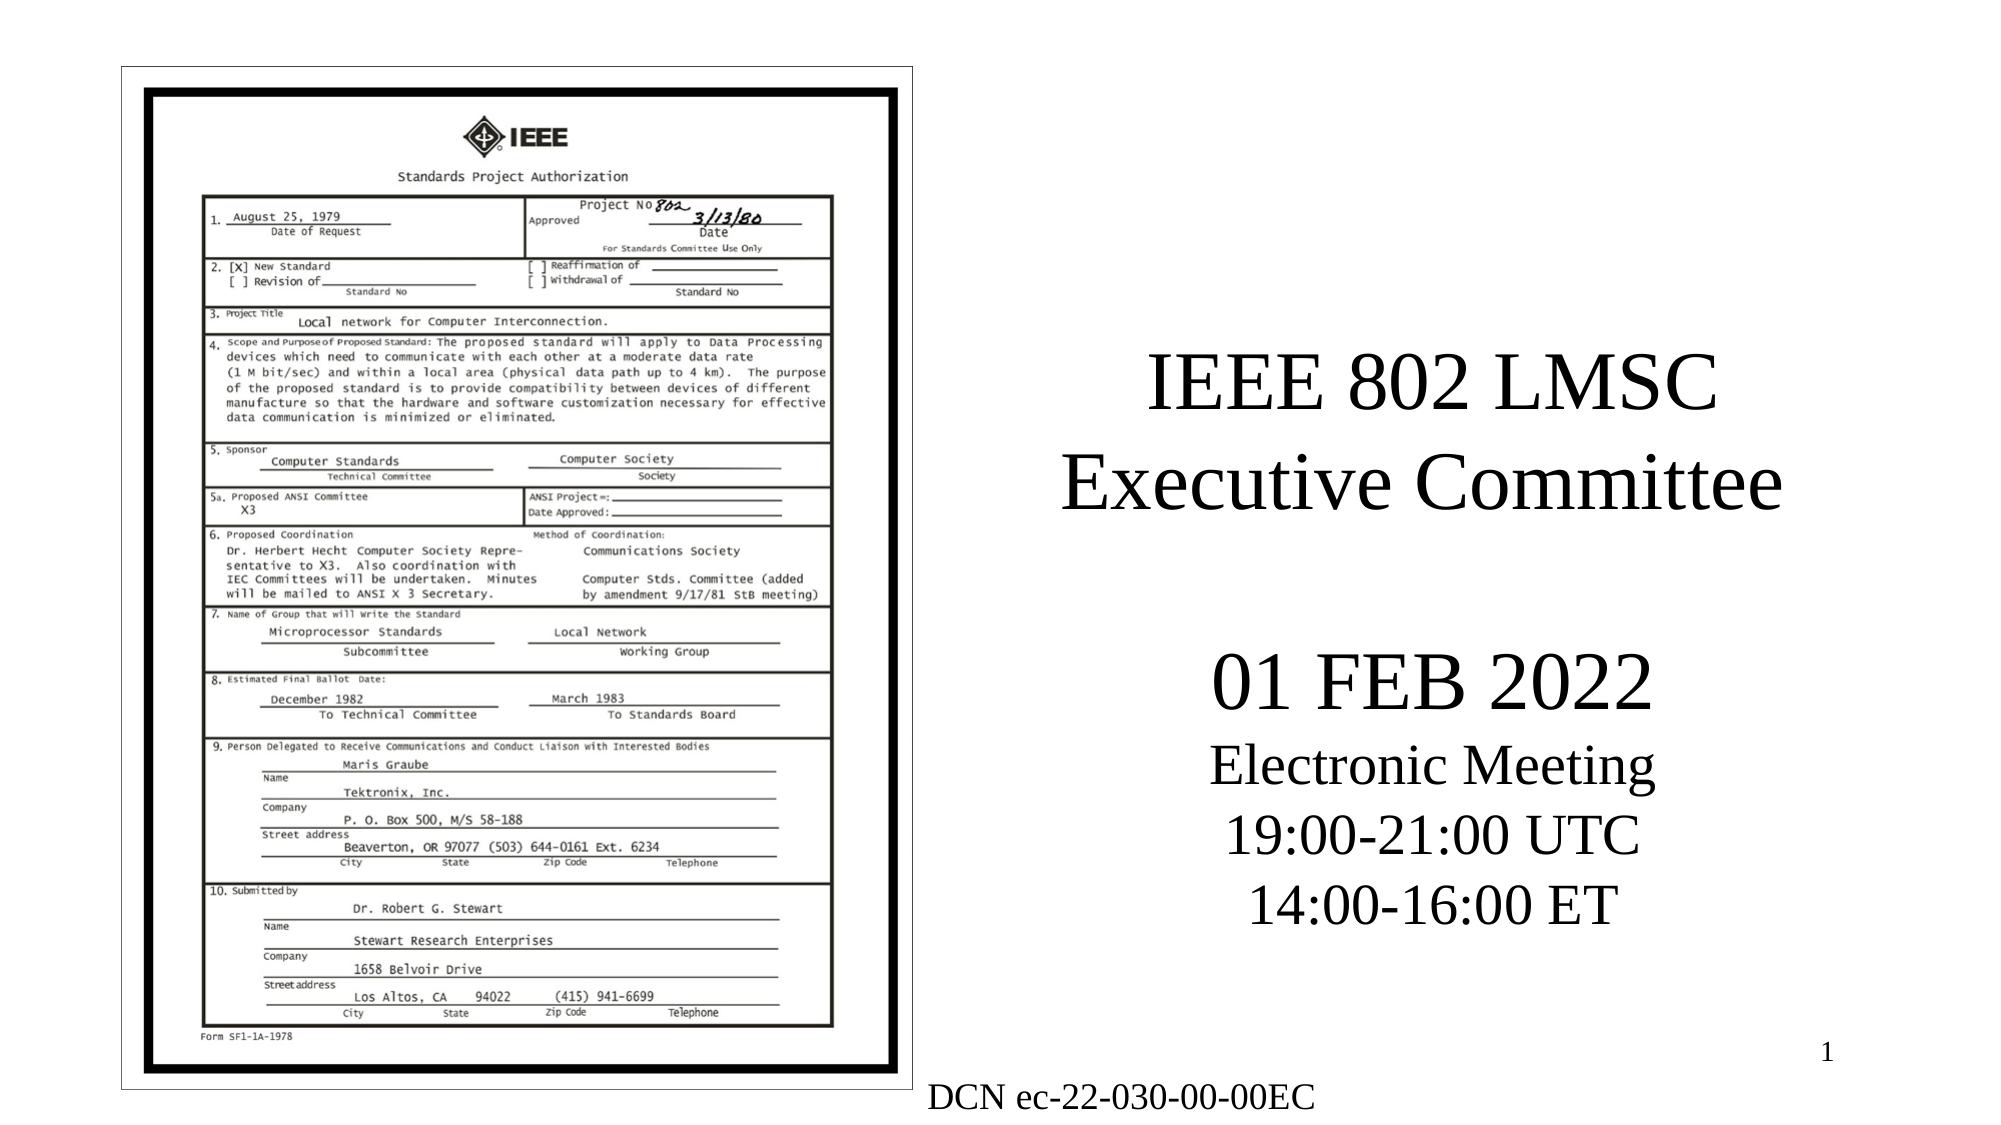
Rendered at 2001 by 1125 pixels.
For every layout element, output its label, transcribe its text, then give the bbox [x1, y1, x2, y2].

text_box DCN ec-22-030-00-00EC [912, 1064, 1780, 1125]
title IEEE 802 LMSC Executive Committee 01 FEB 2022 Electronic Meeting 19:00-21:00 UTC 14:00-16:00 ET [999, 637, 1867, 826]
picture [121, 66, 913, 1090]
slide_number 1 [1433, 1024, 1851, 1101]
